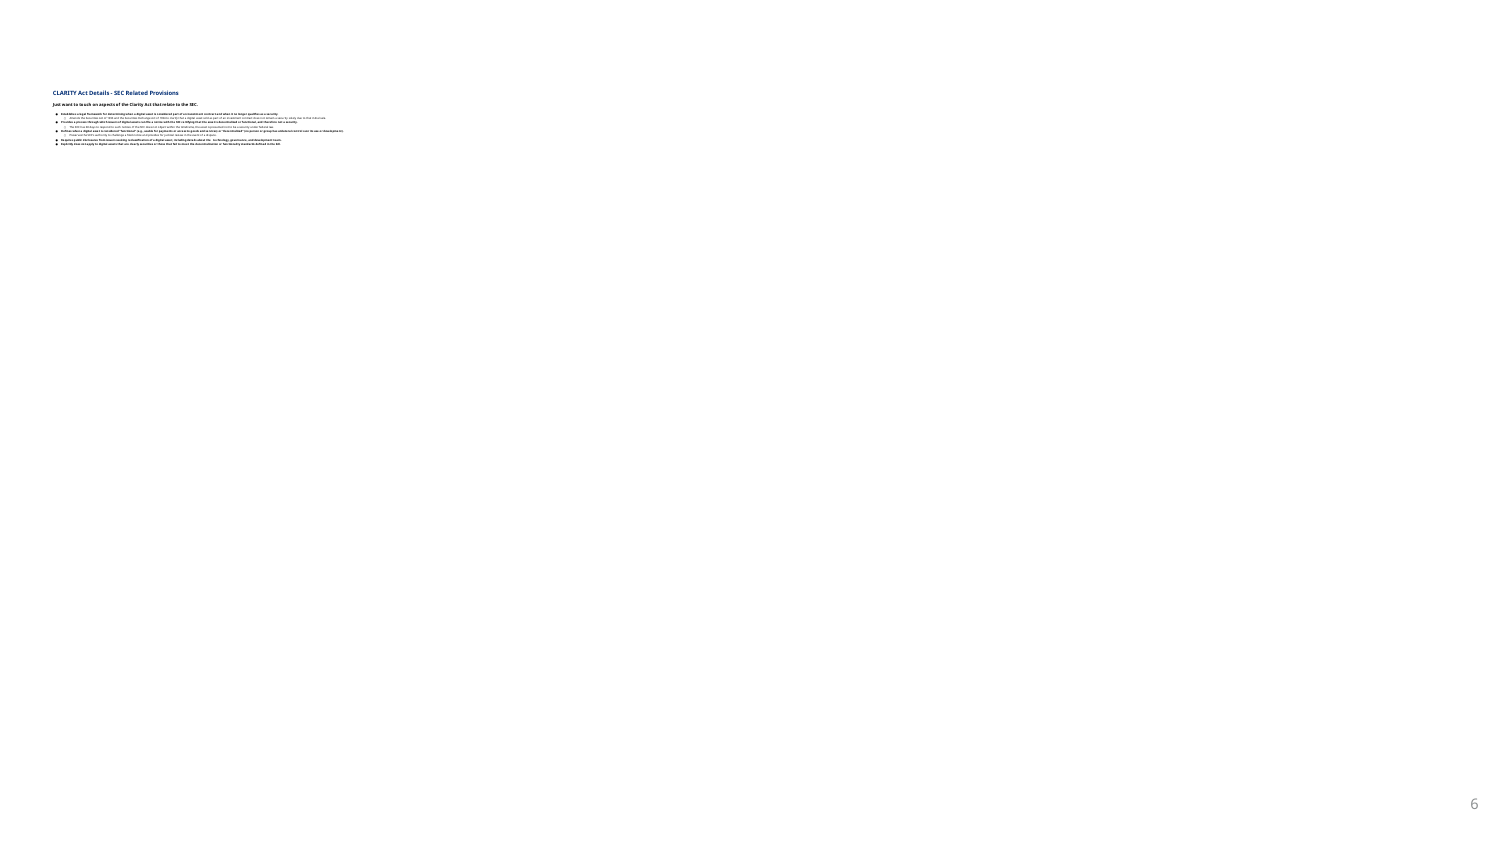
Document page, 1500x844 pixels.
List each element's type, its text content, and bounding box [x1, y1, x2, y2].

title CLARITY Act Details - SEC Related Provisions Just want to touch on aspects of the Clarity Act that relate to the SEC. Establishes a legal framework for determining when a digital asset is considered part of an investment contract and when it no longer qualifies as a security. Amends the Securities Act of 1933 and the Securities Exchange Act of 1934 to clarify that a digital asset sold as part of an investment contract does not remain a security solely due to that initial sale. Provides a process through which issuers of digital assets can file a notice with the SEC certifying that the asset is decentralized or functional, and therefore not a security. The SEC has 60 days to respond to such notices. If the SEC does not object within the timeframe, the asset is presumed not to be a security under federal law. Defines when a digital asset is considered “functional” (e.g., usable for payments or access to goods and services) or “decentralized” (no person or group has unilateral control over its use or development). Preserves the SEC’s authority to challenge a filed notice and provides for judicial review in the event of a dispute. Requires public disclosures from issuers seeking reclassification of a digital asset, including details about the technology, governance, and development team. Explicitly does not apply to digital assets that are clearly securities or those that fail to meet the decentralization or functionality standards defined in the bill. [37, 75, 1211, 168]
slide_number ‹#› [1403, 779, 1494, 844]
